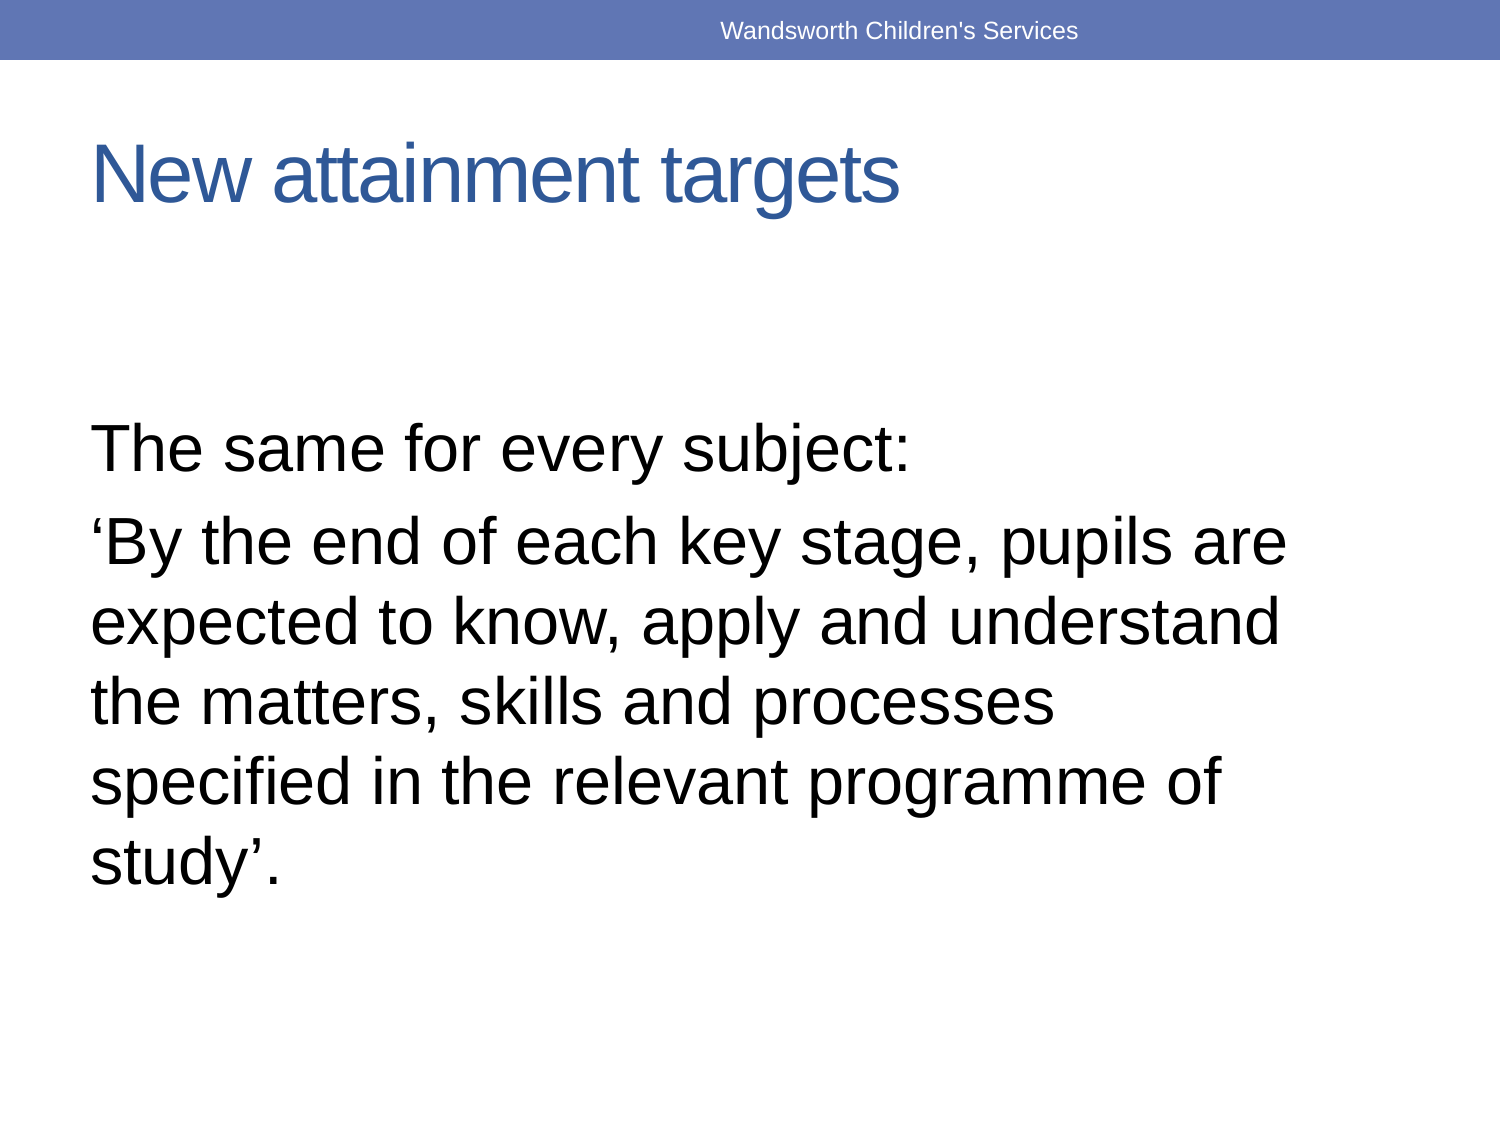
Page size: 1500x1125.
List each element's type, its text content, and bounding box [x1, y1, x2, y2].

title New attainment targets [75, 87, 1425, 250]
list The same for every subject: ‘By the end of each key stage, pupils are expected to know, apply and understand the matters, skills and processes specified in the relevant programme of study’. [74, 396, 1326, 1051]
footer Wandsworth Children's Services [562, 3, 1238, 57]
